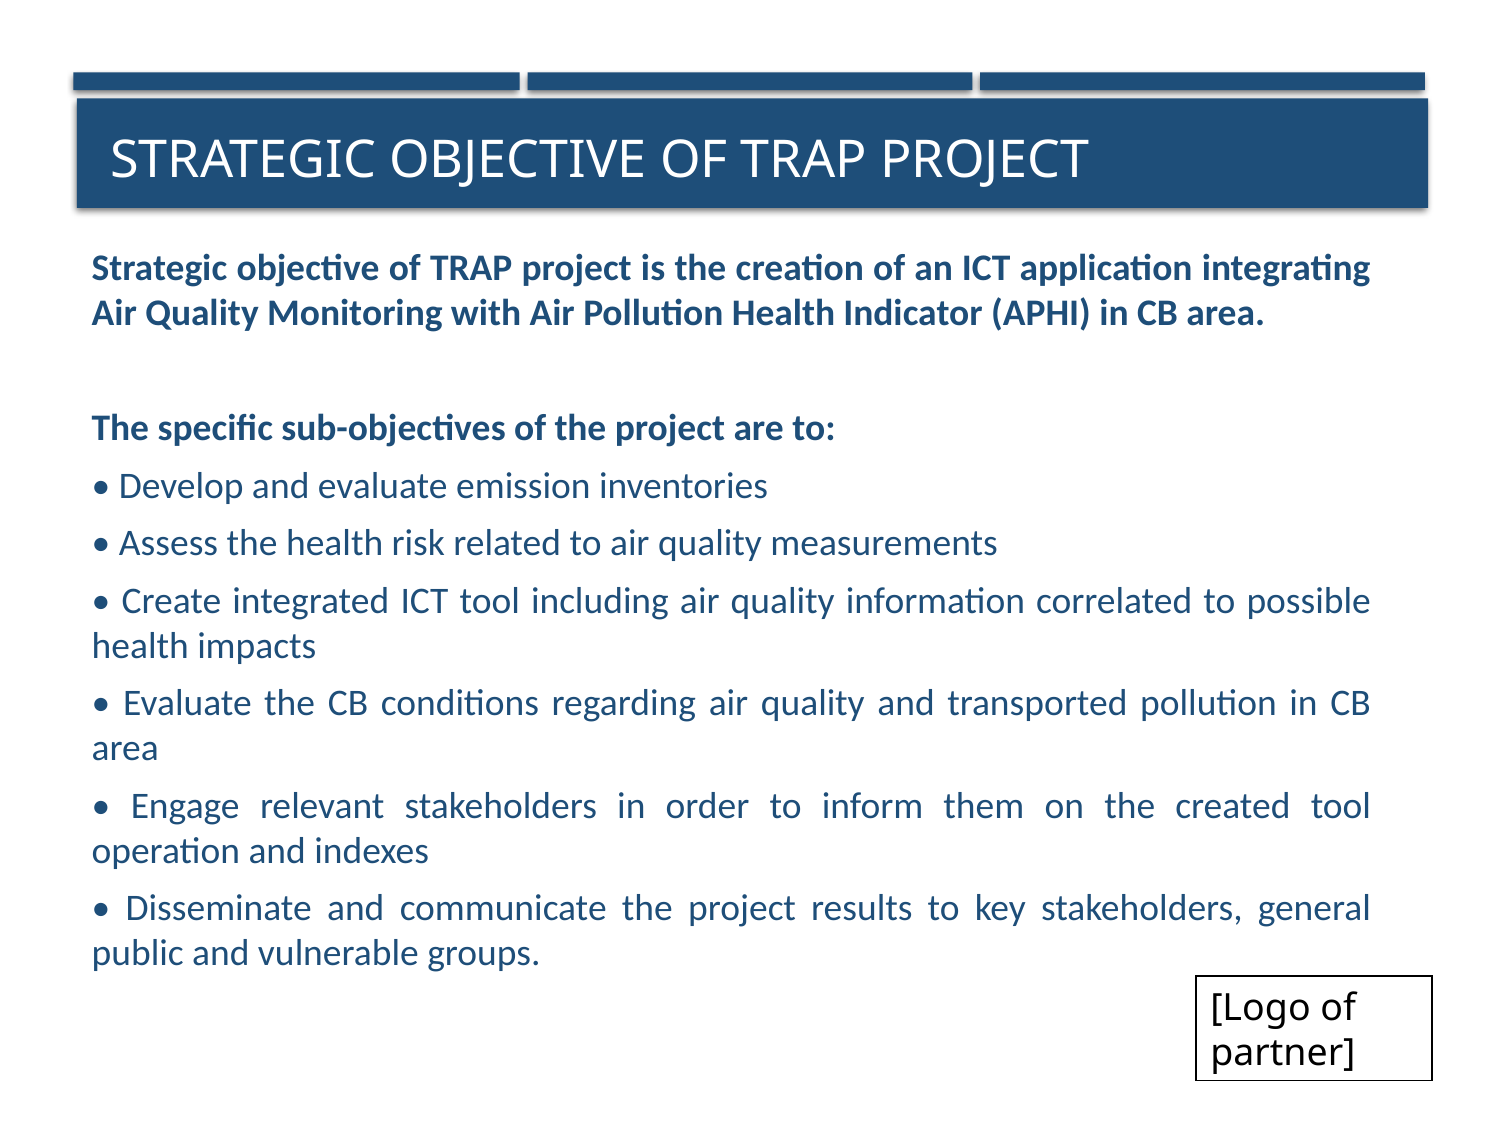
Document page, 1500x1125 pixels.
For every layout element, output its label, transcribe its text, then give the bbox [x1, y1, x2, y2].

list Strategic objective of TRAP project is the creation of an ICT application integrating Air Quality Monitoring with Air Pollution Health Indicator (APHI) in CB area. The specific sub-objectives of the project are to: • Develop and evaluate emission inventories • Assess the health risk related to air quality measurements • Create integrated ICT tool including air quality information correlated to possible health impacts • Evaluate the CB conditions regarding air quality and transported pollution in CB area • Engage relevant stakeholders in order to inform them on the created tool operation and indexes • Disseminate and communicate the project results to key stakeholders, general public and vulnerable groups. [76, 255, 1388, 962]
title Strategic objective of TRAP project [95, 111, 1406, 196]
